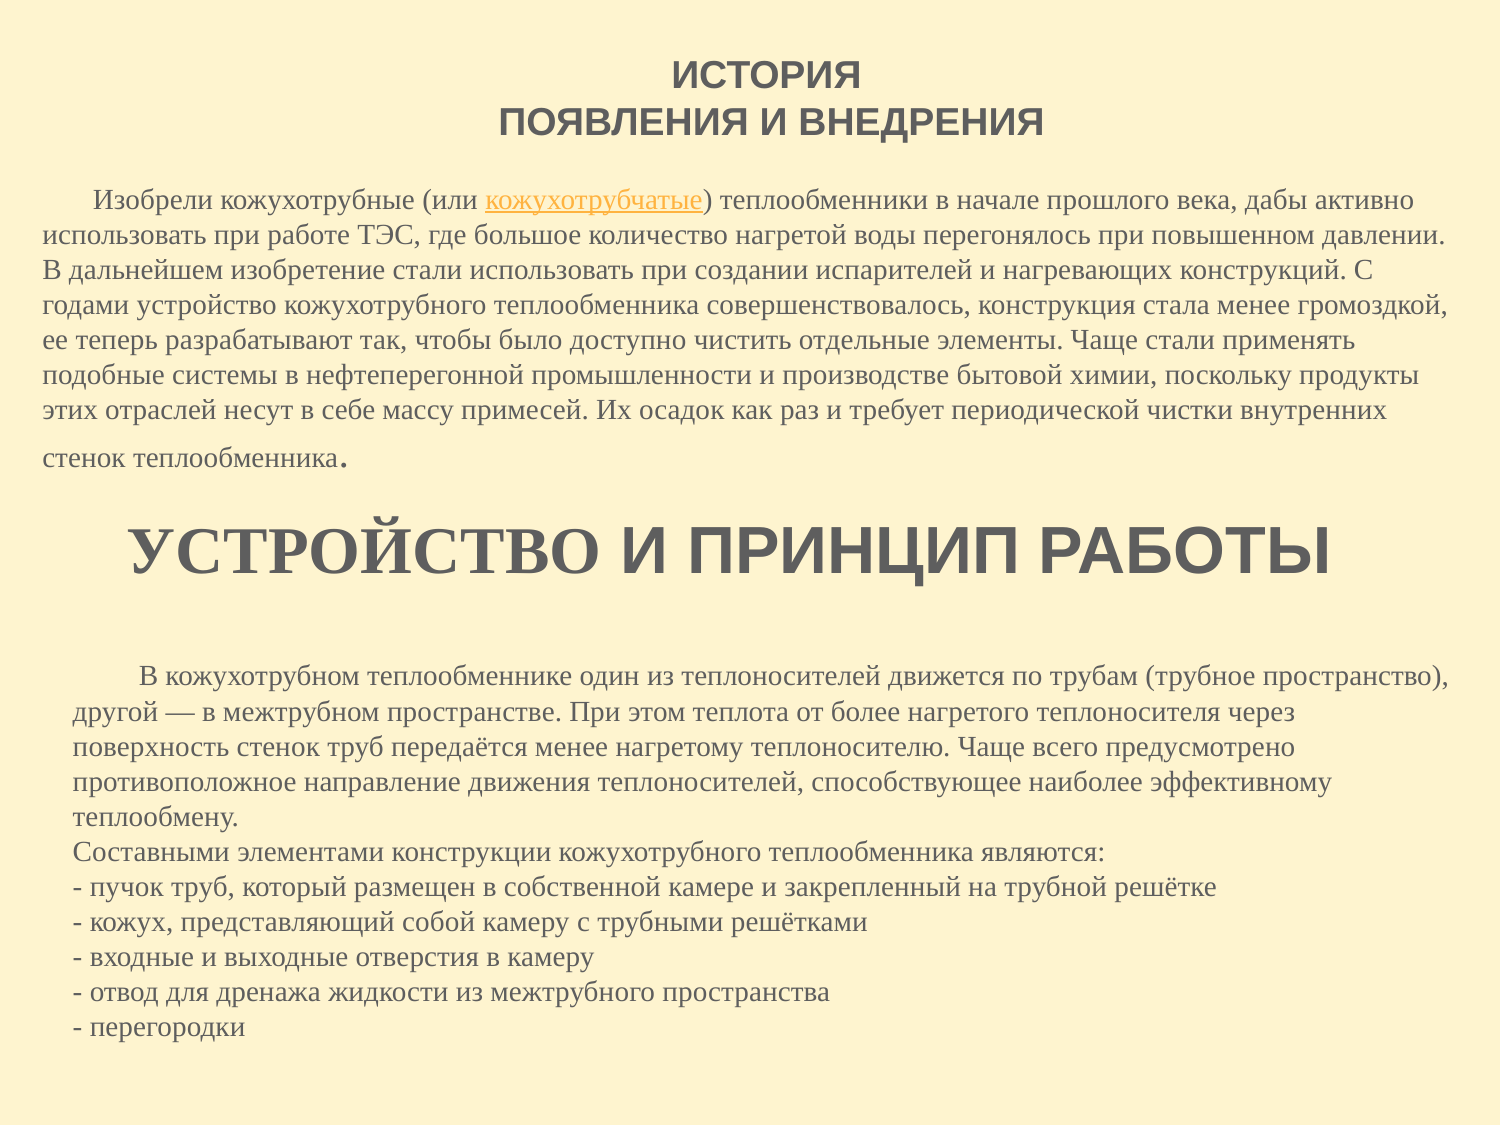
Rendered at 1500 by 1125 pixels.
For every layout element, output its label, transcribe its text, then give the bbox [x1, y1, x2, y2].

list Изобрели кожухотрубные (или кожухотрубчатые) теплообменники в начале прошлого века, дабы активно использовать при работе ТЭС, где большое количество нагретой воды перегонялось при повышенном давлении. В дальнейшем изобретение стали использовать при создании испарителей и нагревающих конструкций. С годами устройство кожухотрубного теплообменника совершенствовалось, конструкция стала менее громоздкой, ее теперь разрабатывают так, чтобы было доступно чистить отдельные элементы. Чаще стали применять подобные системы в нефтеперегонной промышленности и производстве бытовой химии, поскольку продукты этих отраслей несут в себе массу примесей. Их осадок как раз и требует периодической чистки внутренних стенок теплообменника. [42, 172, 1464, 500]
text_box УСТРОЙСТВО И ПРИНЦИП РАБОТЫ [112, 499, 1458, 594]
title ИСТОРИЯ ПОЯВЛЕНИЯ И ВНЕДРЕНИЯ [112, 41, 1421, 152]
text_box В кожухотрубном теплообменнике один из теплоносителей движется по трубам (трубное пространство), другой — в межтрубном пространстве. При этом теплота от более нагретого теплоносителя через поверхность стенок труб передаётся менее нагретому теплоносителю. Чаще всего предусмотрено противоположное направление движения теплоносителей, способствующее наиболее эффективному теплообмену. Составными элементами конструкции кожухотрубного теплообменника являются: - пучок труб, который размещен в собственной камере и закрепленный на трубной решётке - кожух, представляющий собой камеру с трубными решётками - входные и выходные отверстия в камеру - отвод для дренажа жидкости из межтрубного пространства - перегородки [57, 645, 1475, 1085]
